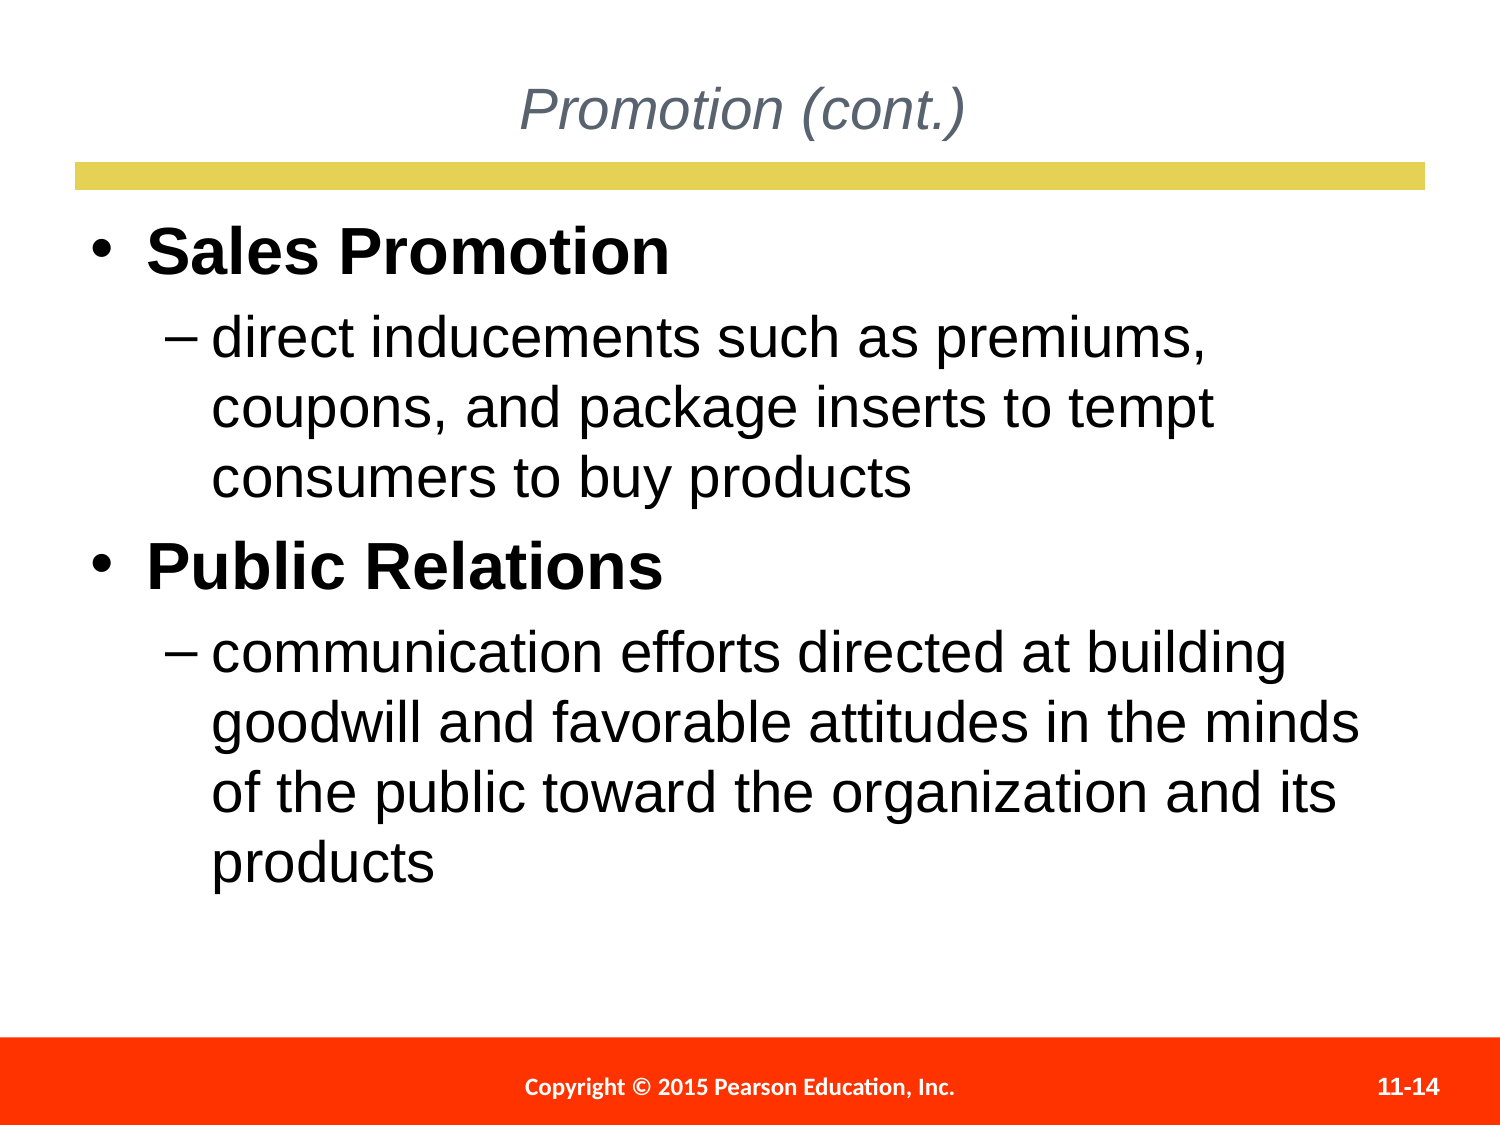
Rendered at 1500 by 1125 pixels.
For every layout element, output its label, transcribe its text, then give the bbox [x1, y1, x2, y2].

title Promotion (cont.) [49, 12, 1438, 201]
list Sales Promotion direct inducements such as premiums, coupons, and package inserts to tempt consumers to buy products Public Relations communication efforts directed at building goodwill and favorable attitudes in the minds of the public toward the organization and its products [74, 199, 1426, 1006]
